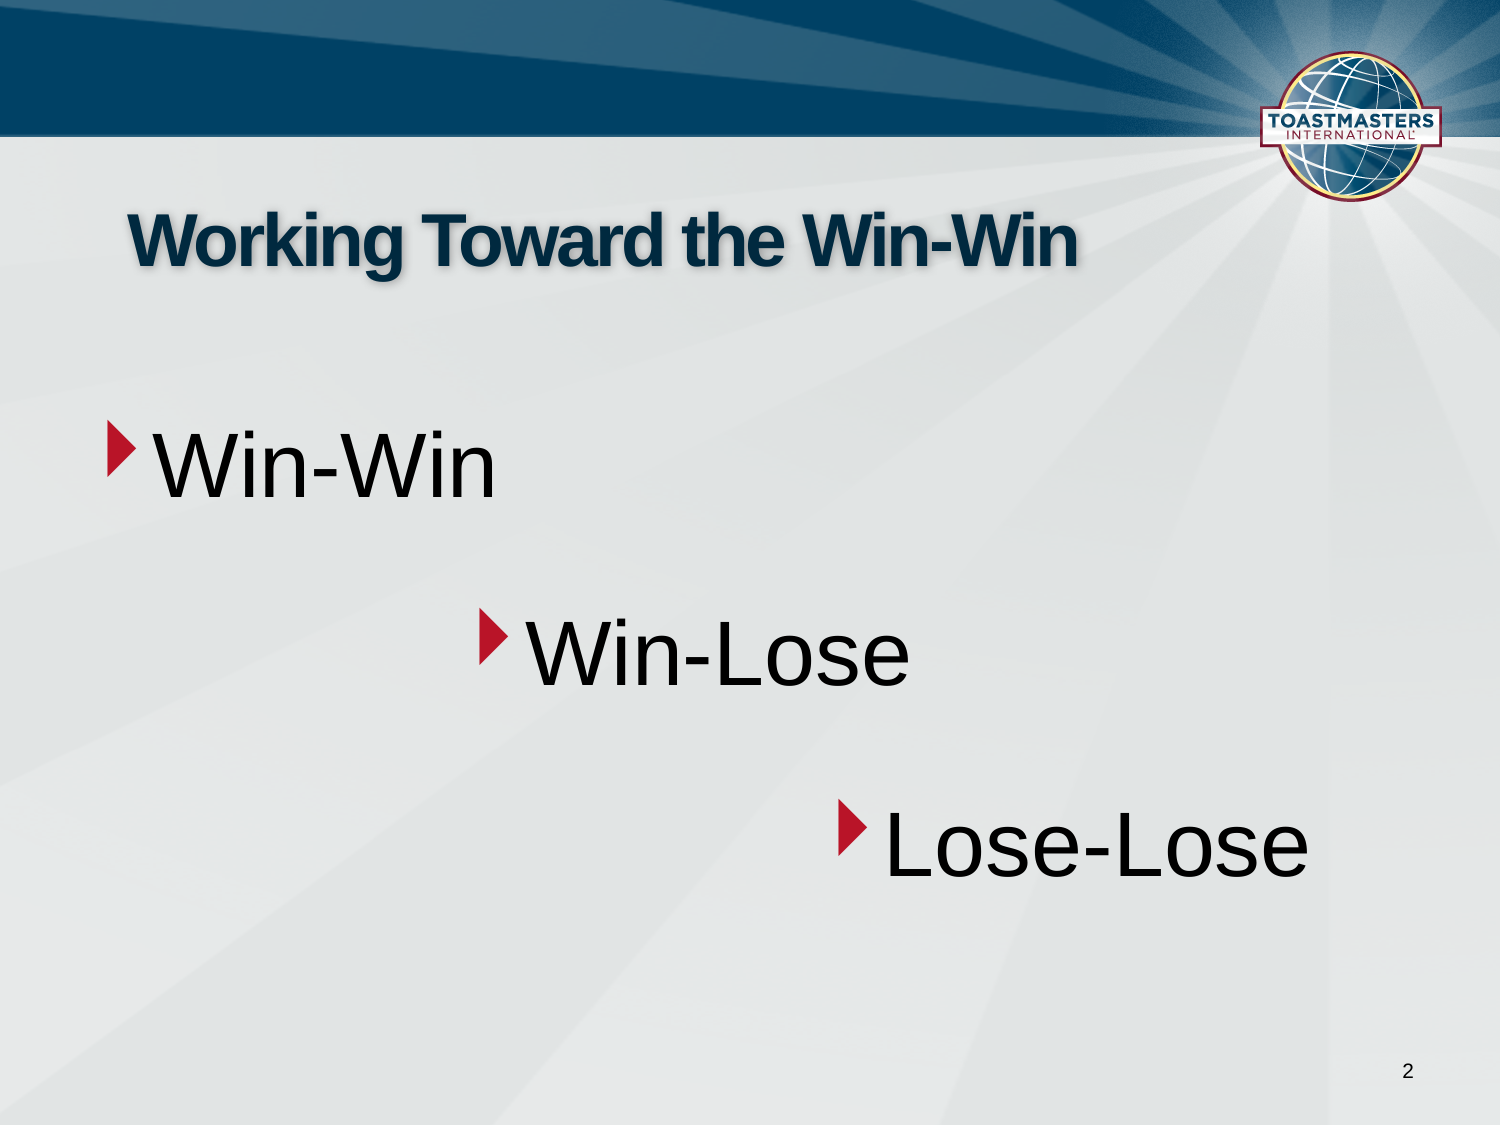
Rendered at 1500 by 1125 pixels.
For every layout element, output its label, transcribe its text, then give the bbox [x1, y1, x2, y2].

title Working Toward the Win-Win [112, 162, 1213, 326]
picture [0, 0, 1500, 1125]
text_box 2 [1387, 1050, 1428, 1090]
list Win-Lose [437, 575, 1025, 800]
text_box Lose-Lose [796, 765, 1409, 968]
text_box Win-Win [64, 386, 653, 600]
